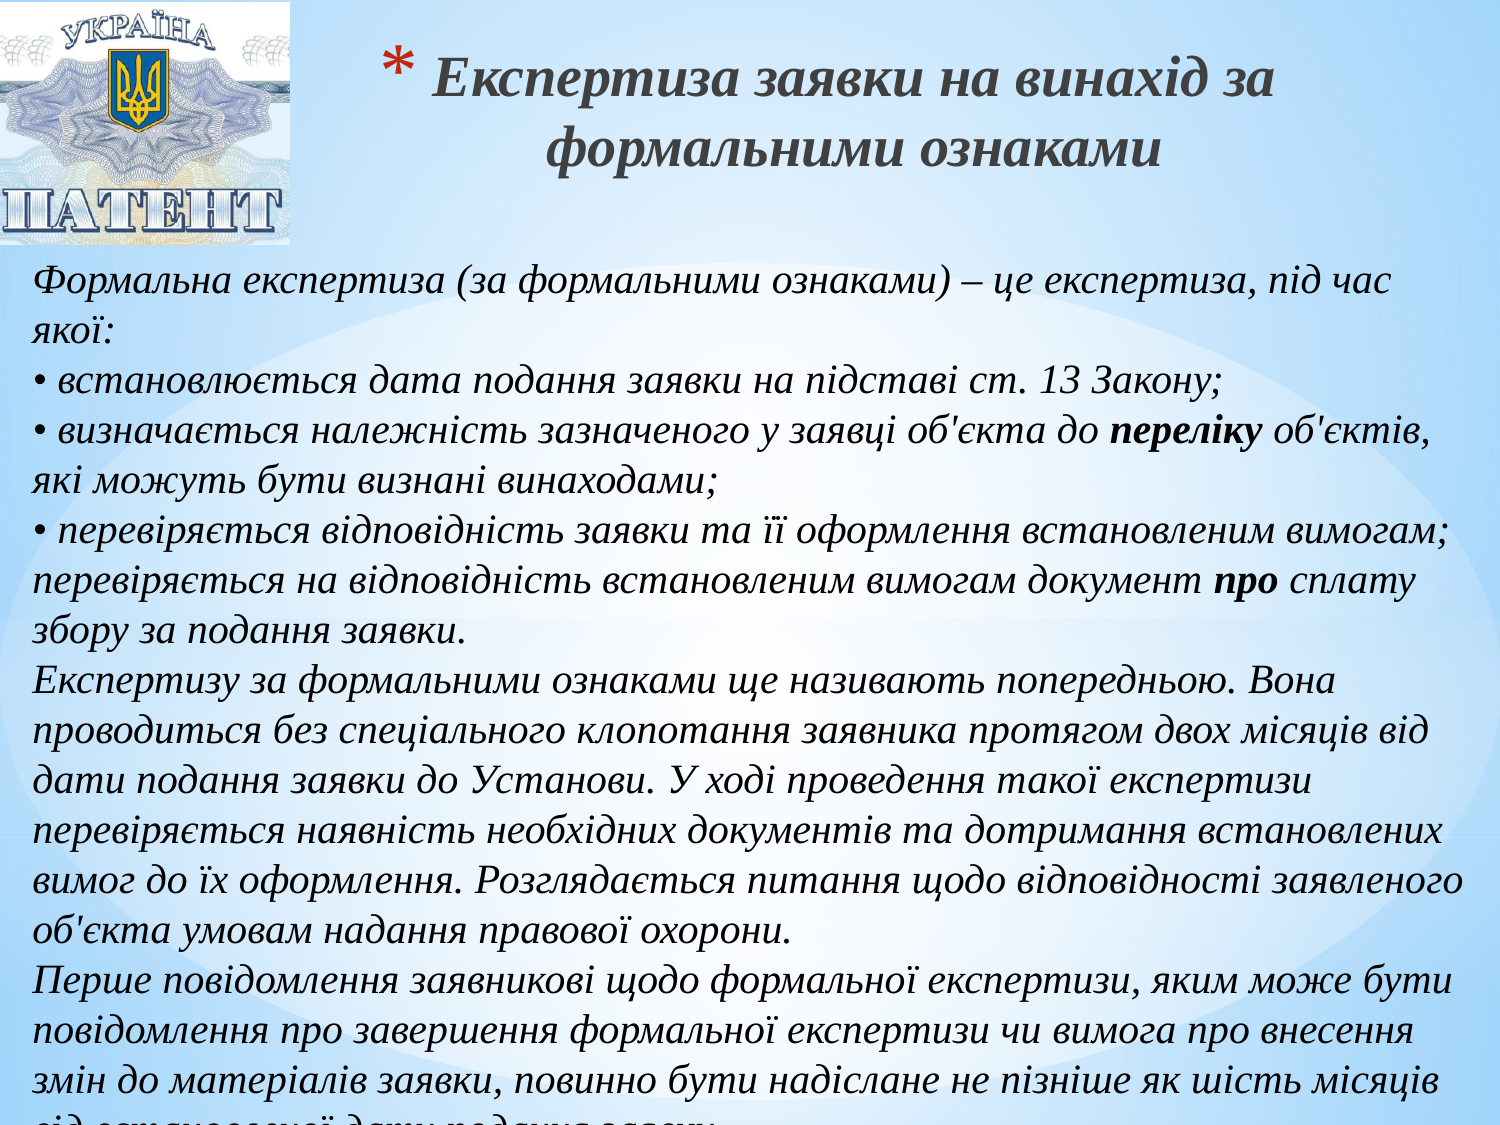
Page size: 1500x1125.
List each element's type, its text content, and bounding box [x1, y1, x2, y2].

text_box Експертиза заявки на винахід за формальними ознаками [295, 30, 1427, 171]
picture [0, 2, 290, 245]
text_box Формальна експертиза (за формальними ознаками) – це експертиза, під час якої: • встановлюється дата подання заявки на підставі ст. 13 Закону; • визначається належність зазначеного у заявці об'єкта до переліку об'єктів, які можуть бути визнані винаходами; • перевіряється відповідність заявки та її оформлення встановленим вимогам; перевіряється на відповідність встановленим вимогам документ про сплату збору за подання заявки. Експертизу за формальними ознаками ще називають попередньою. Вона проводиться без спеціального клопотання заявника протягом двох місяців від дати подання заявки до Установи. У ході проведення такої експертизи перевіряється наявність необхідних документів та дотримання встановлених вимог до їх оформлення. Розглядається питання щодо відповідності заявленого об'єкта умовам надання правової охорони. Перше повідомлення заявникові щодо формальної експертизи, яким може бути повідомлення про завершення формальної експертизи чи вимога про внесення змін до матеріалів заявки, повинно бути надіслане не пізніше як шість місяців від встановленої дати подання заявки. [17, 244, 1500, 1125]
